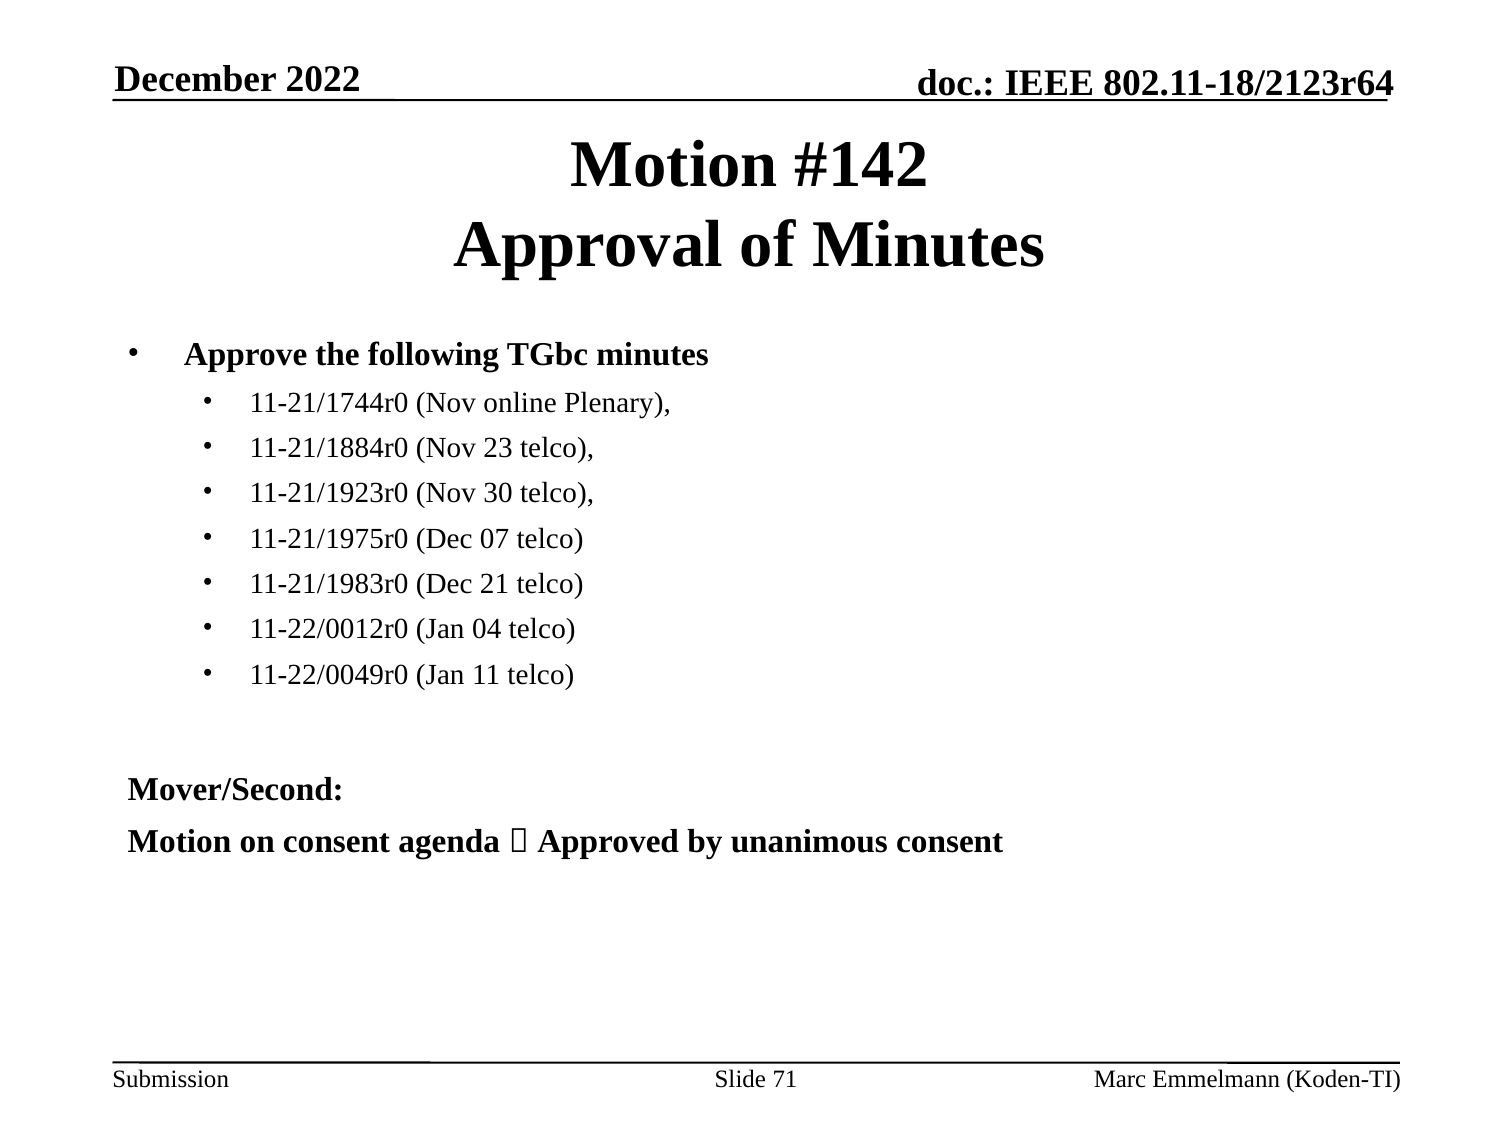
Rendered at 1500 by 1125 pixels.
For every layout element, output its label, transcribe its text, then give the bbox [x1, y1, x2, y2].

footer Marc Emmelmann (Koden-TI) [878, 1061, 1402, 1093]
title Motion #142 Approval of Minutes [112, 112, 1388, 288]
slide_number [114, 54, 423, 100]
slide_number Slide 71 [712, 1061, 800, 1123]
list Approve the following TGbc minutes 11-21/1744r0 (Nov online Plenary), 11-21/1884r0 (Nov 23 telco), 11-21/1923r0 (Nov 30 telco), 11-21/1975r0 (Dec 07 telco) 11-21/1983r0 (Dec 21 telco) 11-22/0012r0 (Jan 04 telco) 11-22/0049r0 (Jan 11 telco) Mover/Second: Motion on consent agenda  Approved by unanimous consent [112, 324, 1388, 1000]
